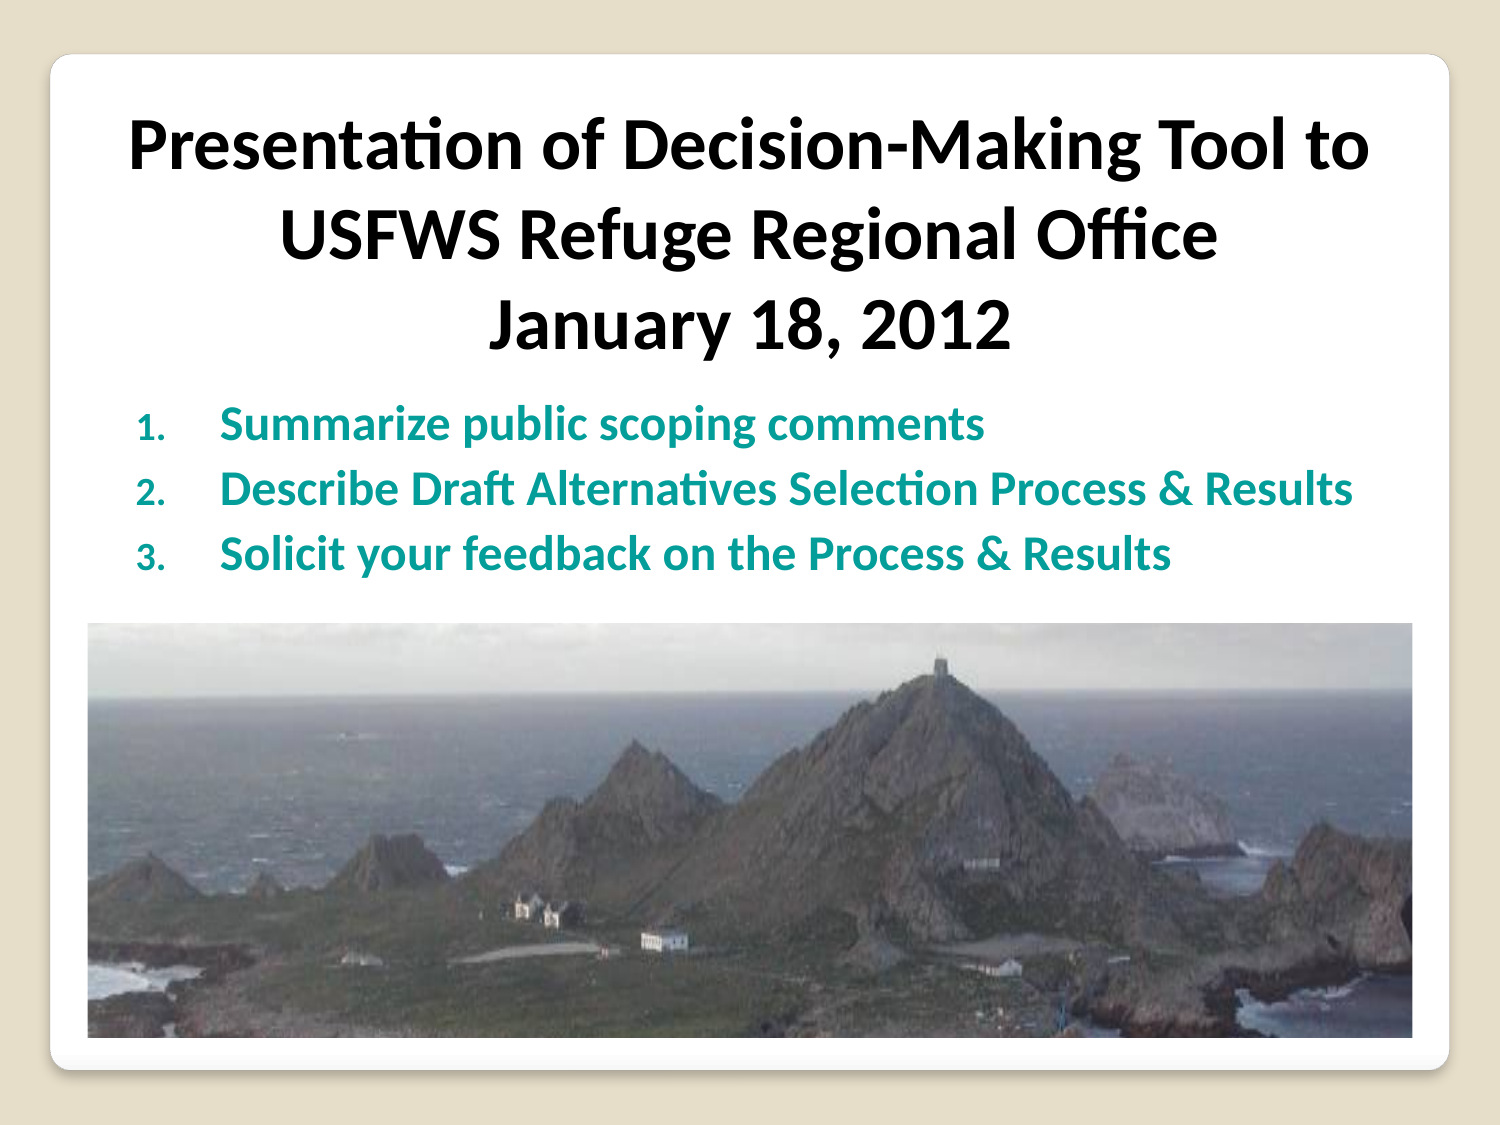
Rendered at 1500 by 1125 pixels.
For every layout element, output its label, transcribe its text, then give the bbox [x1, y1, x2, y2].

picture [87, 622, 1413, 1038]
subtitle Summarize public scoping comments Describe Draft Alternatives Selection Process & Results Solicit your feedback on the Process & Results [87, 375, 1438, 563]
text_box Presentation of Decision-Making Tool to USFWS Refuge Regional Office January 18, 2012 [87, 87, 1413, 463]
